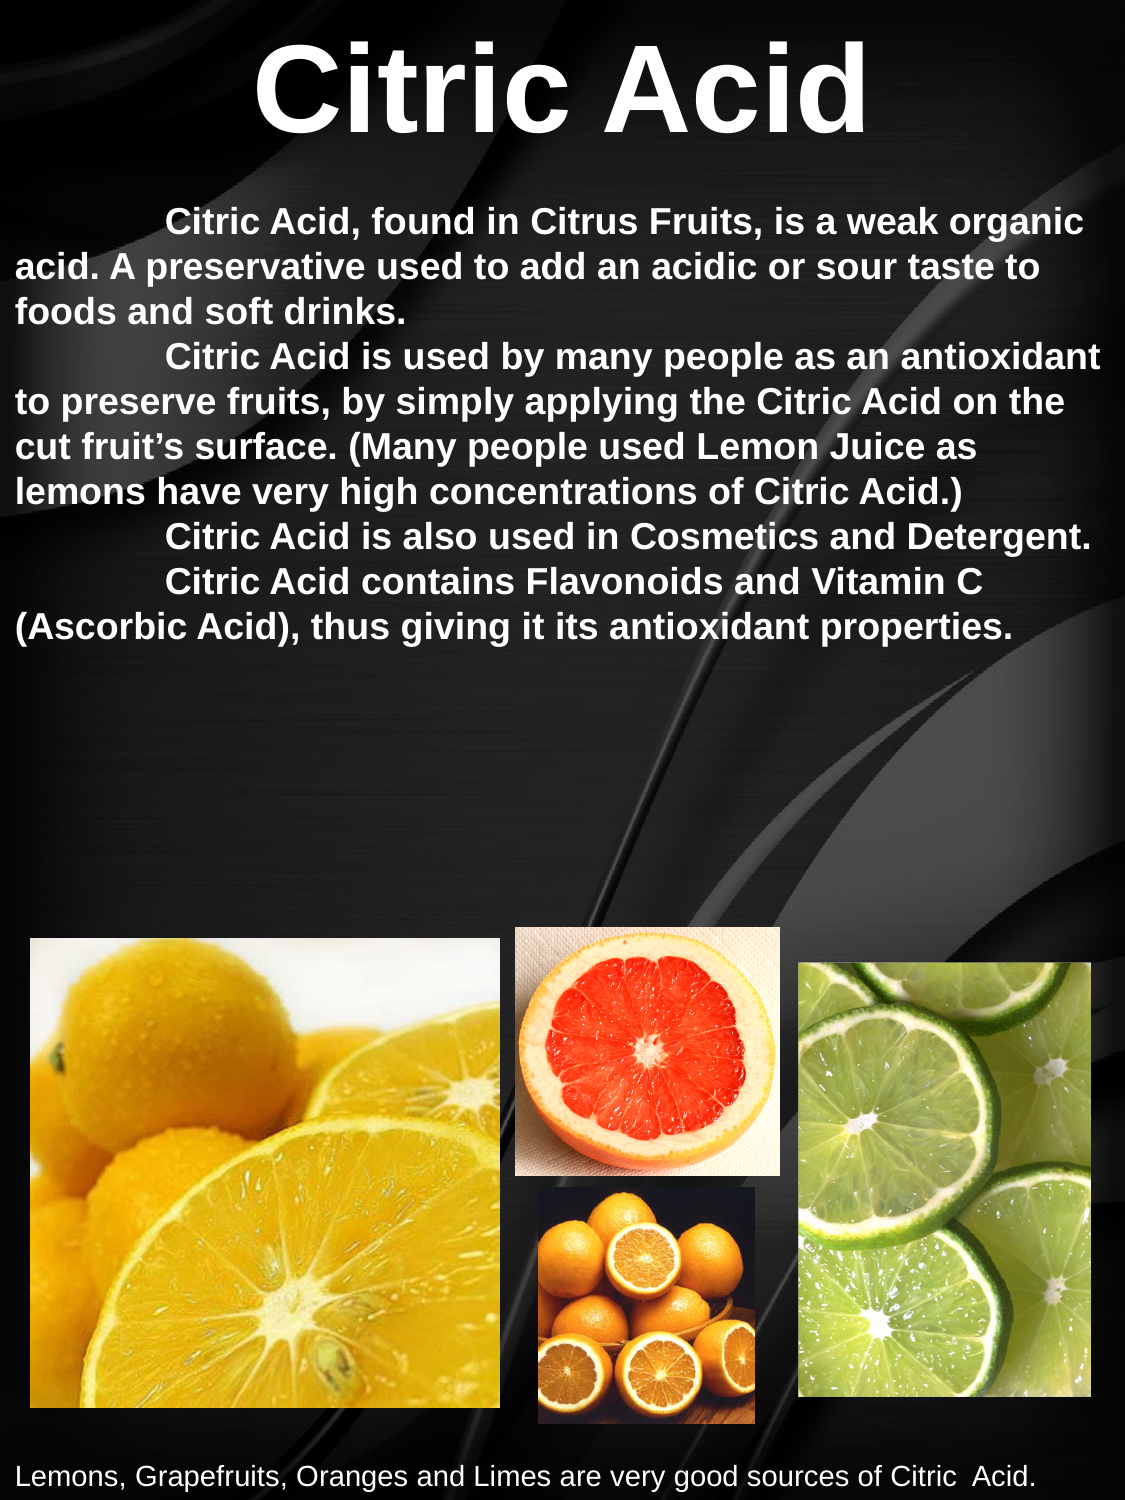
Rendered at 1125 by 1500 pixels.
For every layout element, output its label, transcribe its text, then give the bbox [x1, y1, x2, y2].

text_box Citric Acid Citric Acid, found in Citrus Fruits, is a weak organic acid. A preservative used to add an acidic or sour taste to foods and soft drinks. Citric Acid is used by many people as an antioxidant to preserve fruits, by simply applying the Citric Acid on the cut fruit’s surface. (Many people used Lemon Juice as lemons have very high concentrations of Citric Acid.) Citric Acid is also used in Cosmetics and Detergent. Citric Acid contains Flavonoids and Vitamin C (Ascorbic Acid), thus giving it its antioxidant properties. [0, 0, 1125, 655]
text_box Lemons, Grapefruits, Oranges and Limes are very good sources of Citric Acid. [0, 1449, 1125, 1500]
picture [0, 655, 1125, 1449]
